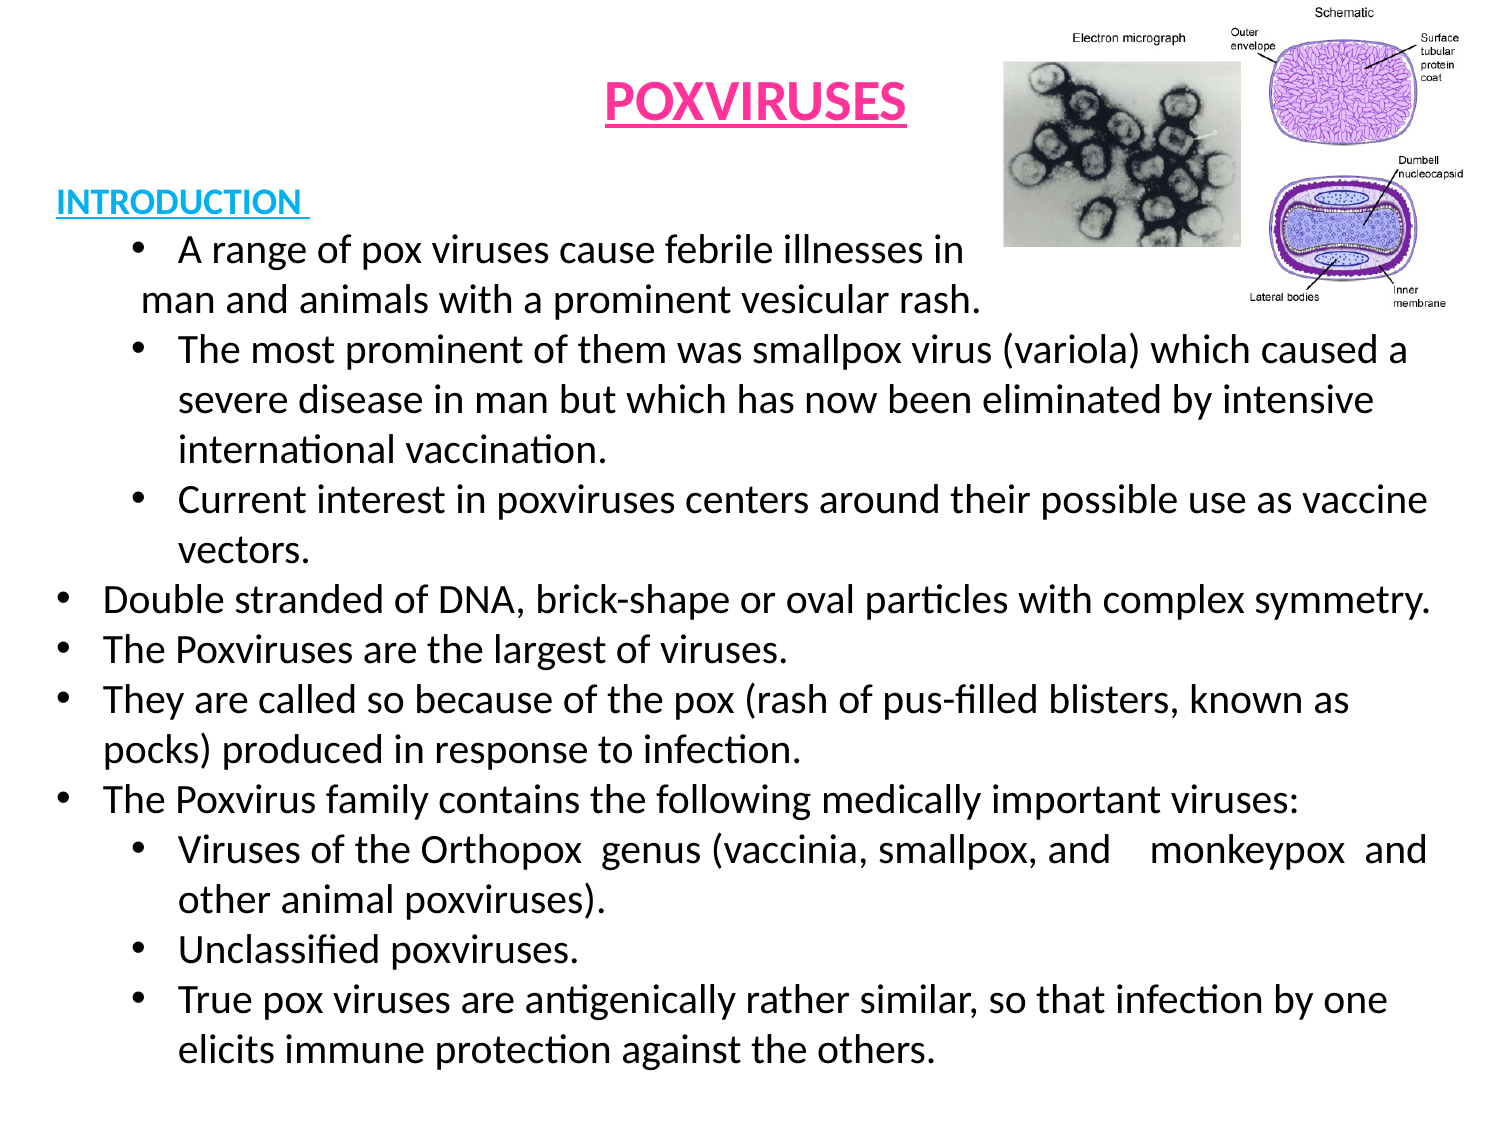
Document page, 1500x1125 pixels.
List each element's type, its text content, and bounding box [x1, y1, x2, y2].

picture [995, 0, 1471, 317]
text_box POXVIRUSES INTRODUCTION A range of pox viruses cause febrile illnesses in man and animals with a prominent vesicular rash. The most prominent of them was smallpox virus (variola) which caused a severe disease in man but which has now been eliminated by intensive international vaccination. Current interest in poxviruses centers around their possible use as vaccine vectors. Double stranded of DNA, brick-shape or oval particles with complex symmetry. The Poxviruses are the largest of viruses. They are called so because of the pox (rash of pus-filled blisters, known as pocks) produced in response to infection. The Poxvirus family contains the following medically important viruses: Viruses of the Orthopox genus (vaccinia, smallpox, and monkeypox and other animal poxviruses). Unclassified poxviruses. True pox viruses are antigenically rather similar, so that infection by one elicits immune protection against the others. [41, 54, 1471, 1120]
